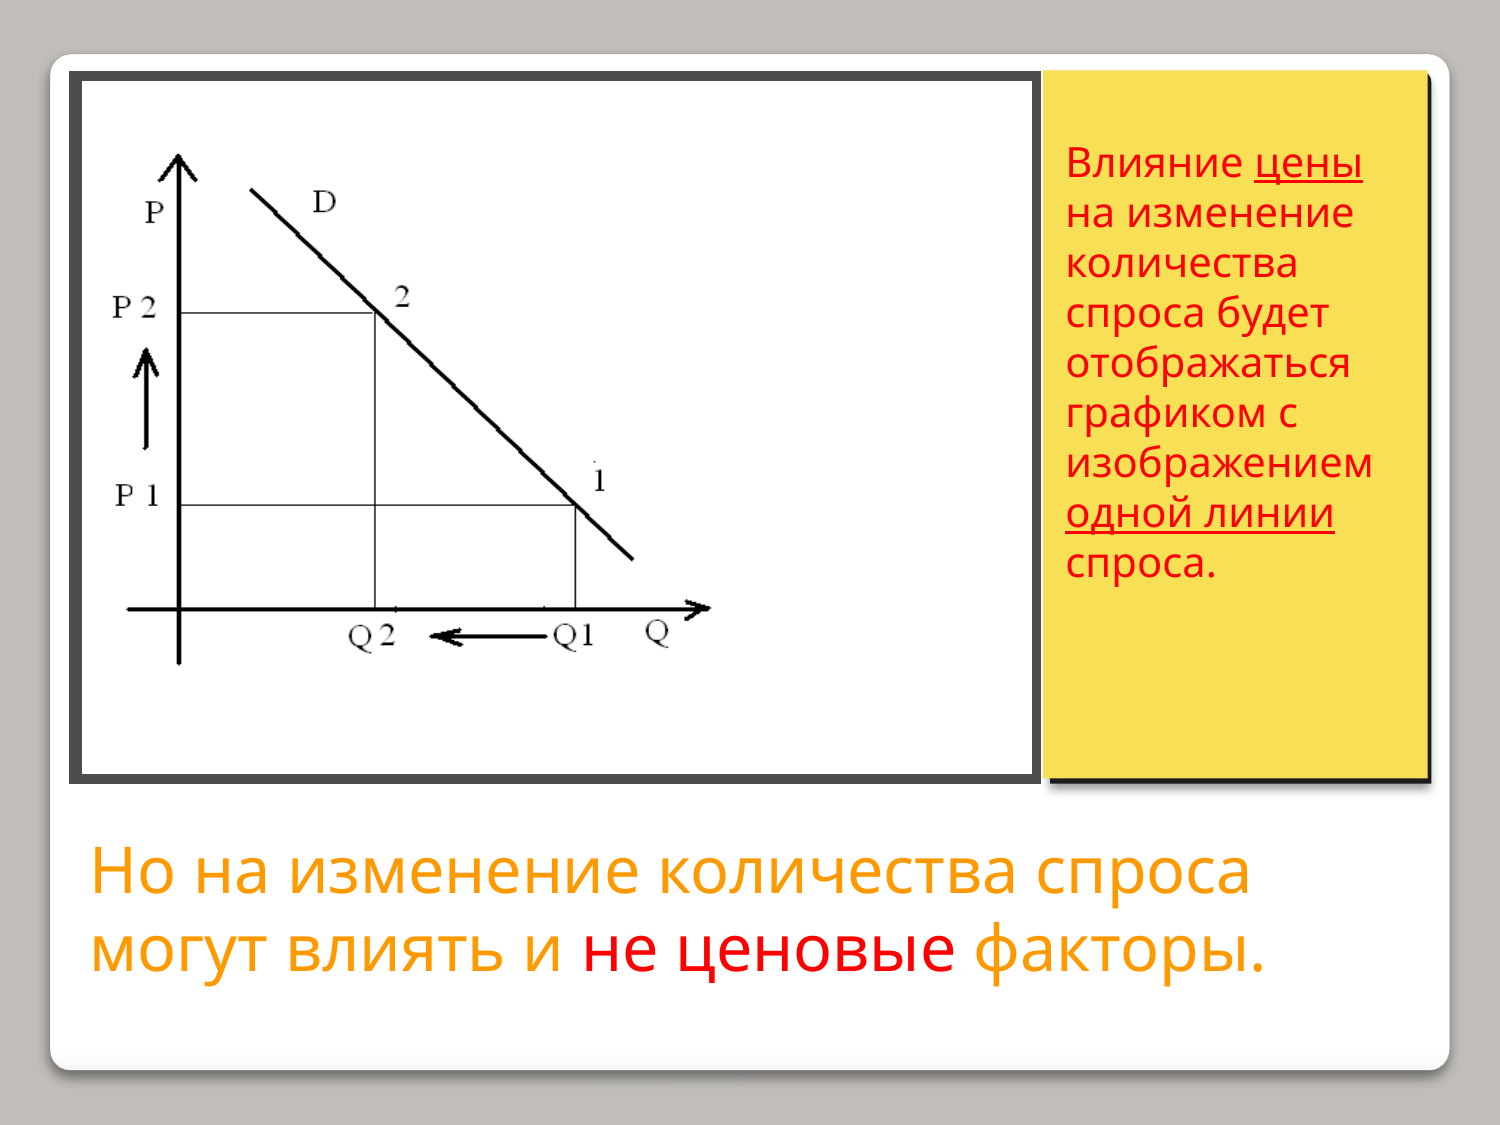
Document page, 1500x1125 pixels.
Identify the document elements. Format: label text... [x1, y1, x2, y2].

title Но на изменение количества спроса могут влиять и не ценовые факторы. [75, 822, 1425, 995]
list Влияние цены на изменение количества спроса будет отображаться графиком с изображением одной линии спроса. [1042, 70, 1428, 779]
picture [68, 71, 1042, 785]
